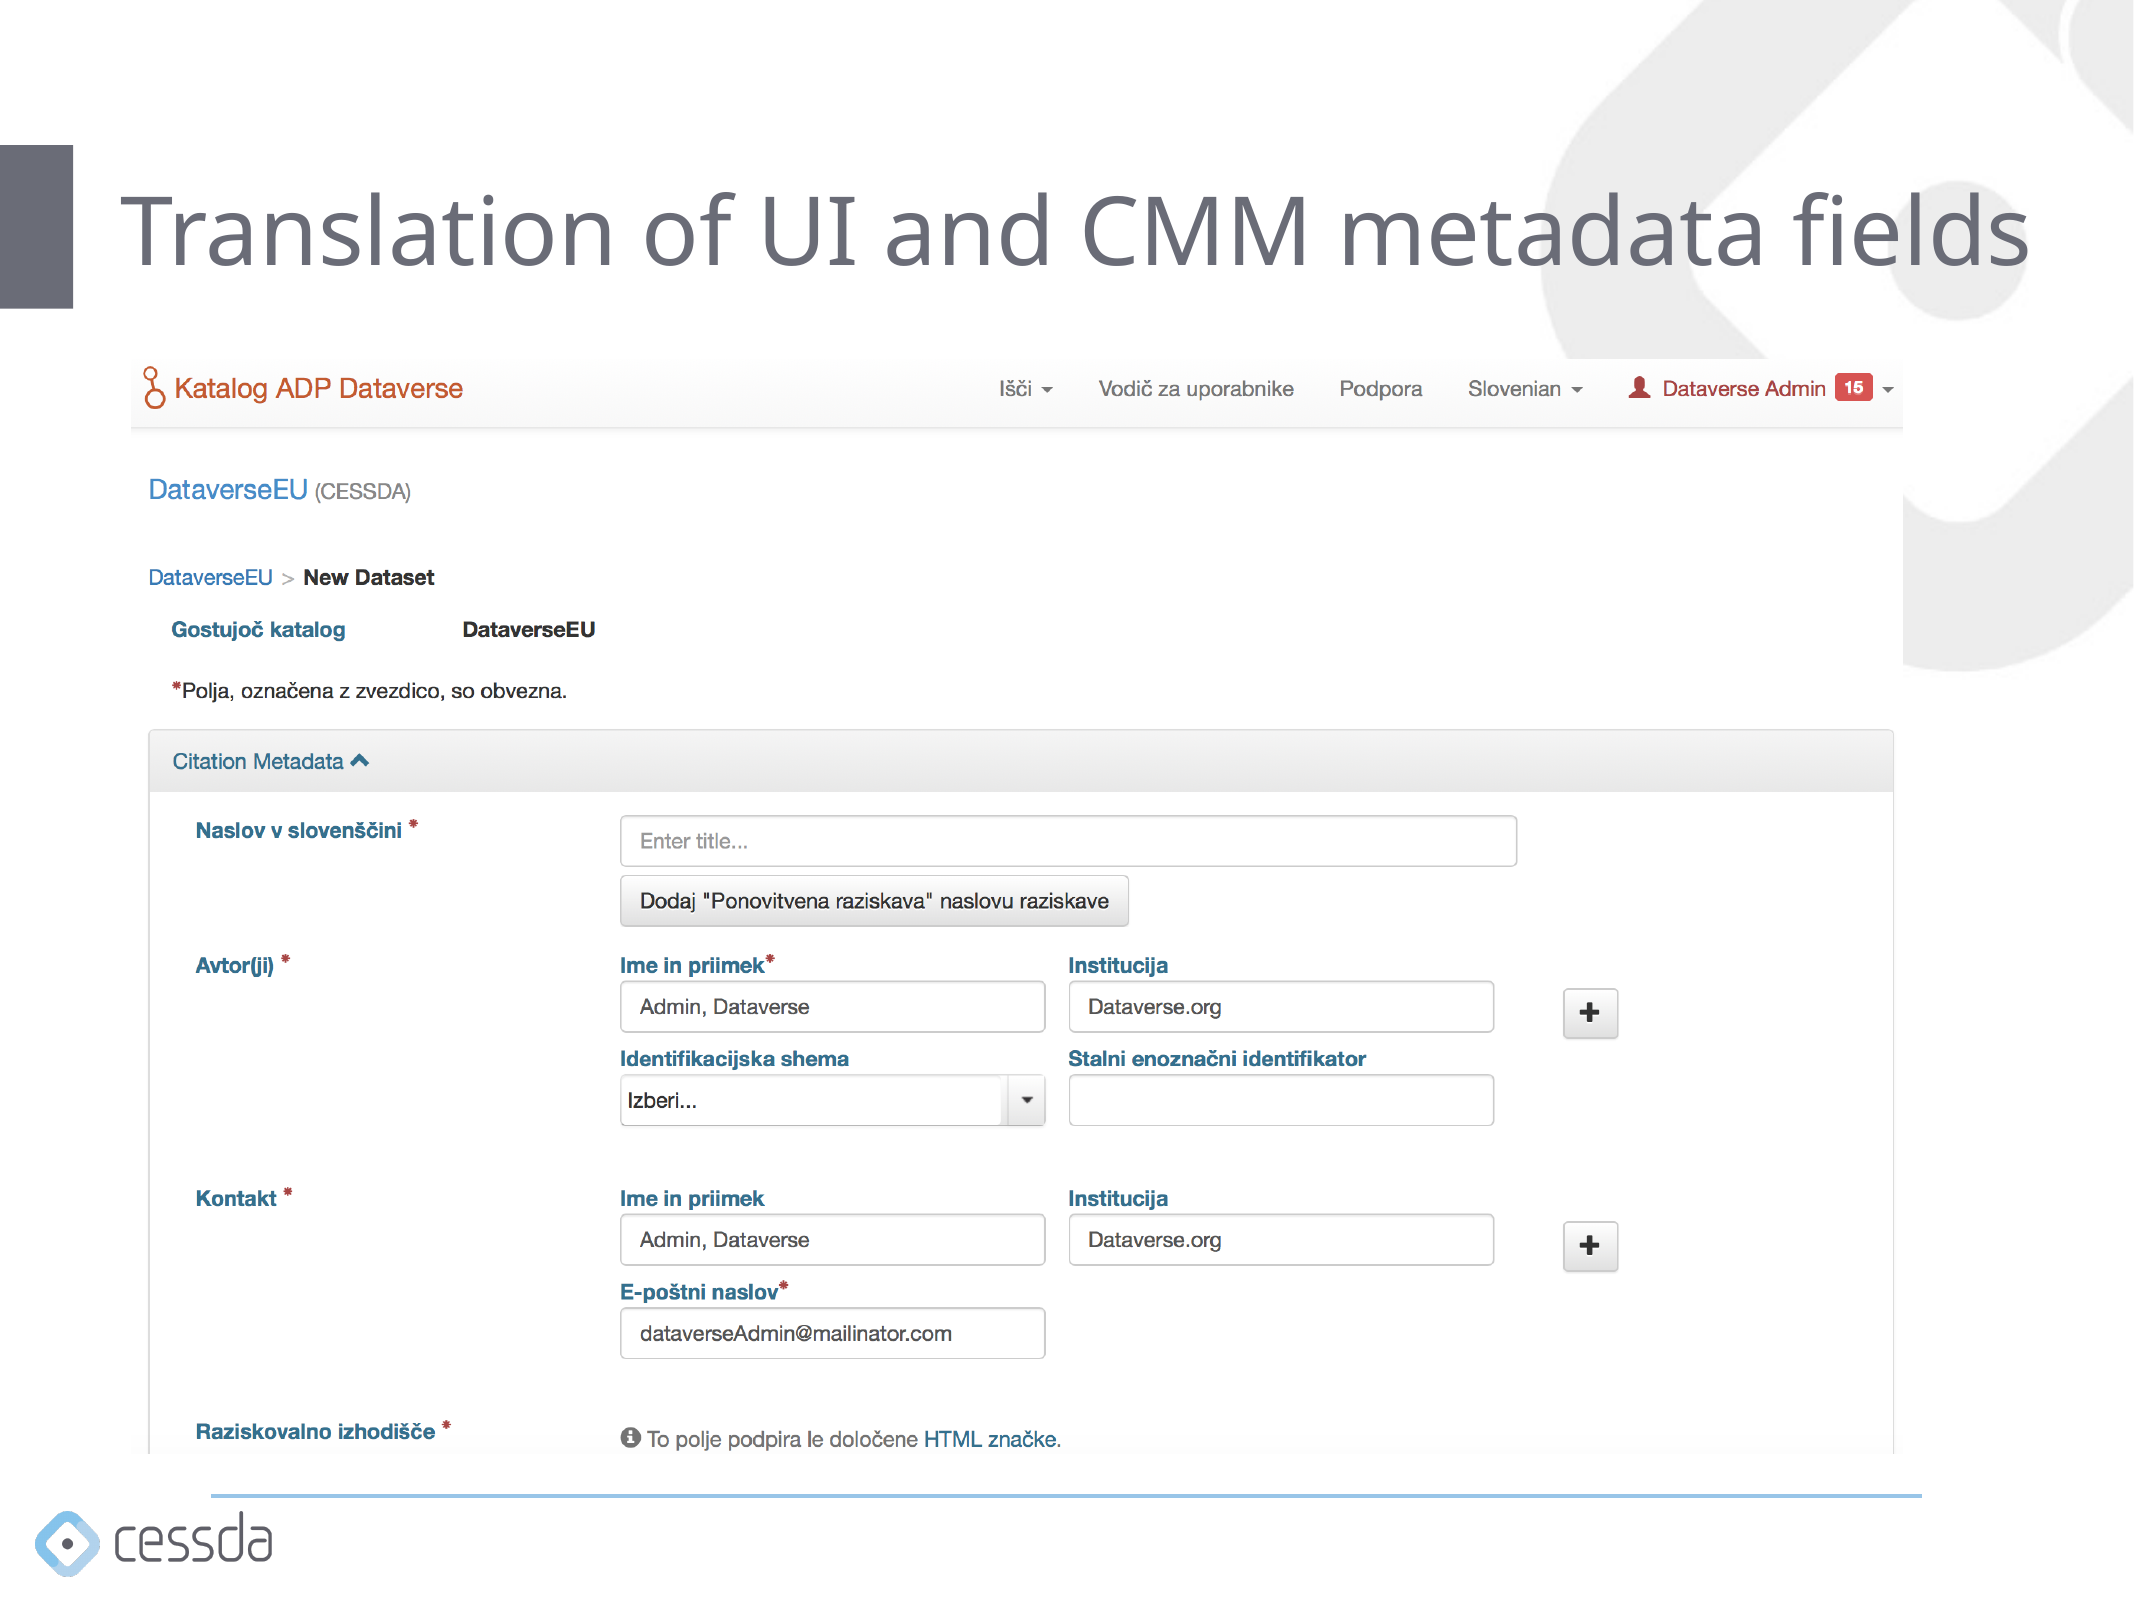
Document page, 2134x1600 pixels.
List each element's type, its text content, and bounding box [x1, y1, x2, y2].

picture [0, 0, 2134, 1600]
title Translation of UI and CMM metadata fields [111, 144, 2058, 310]
